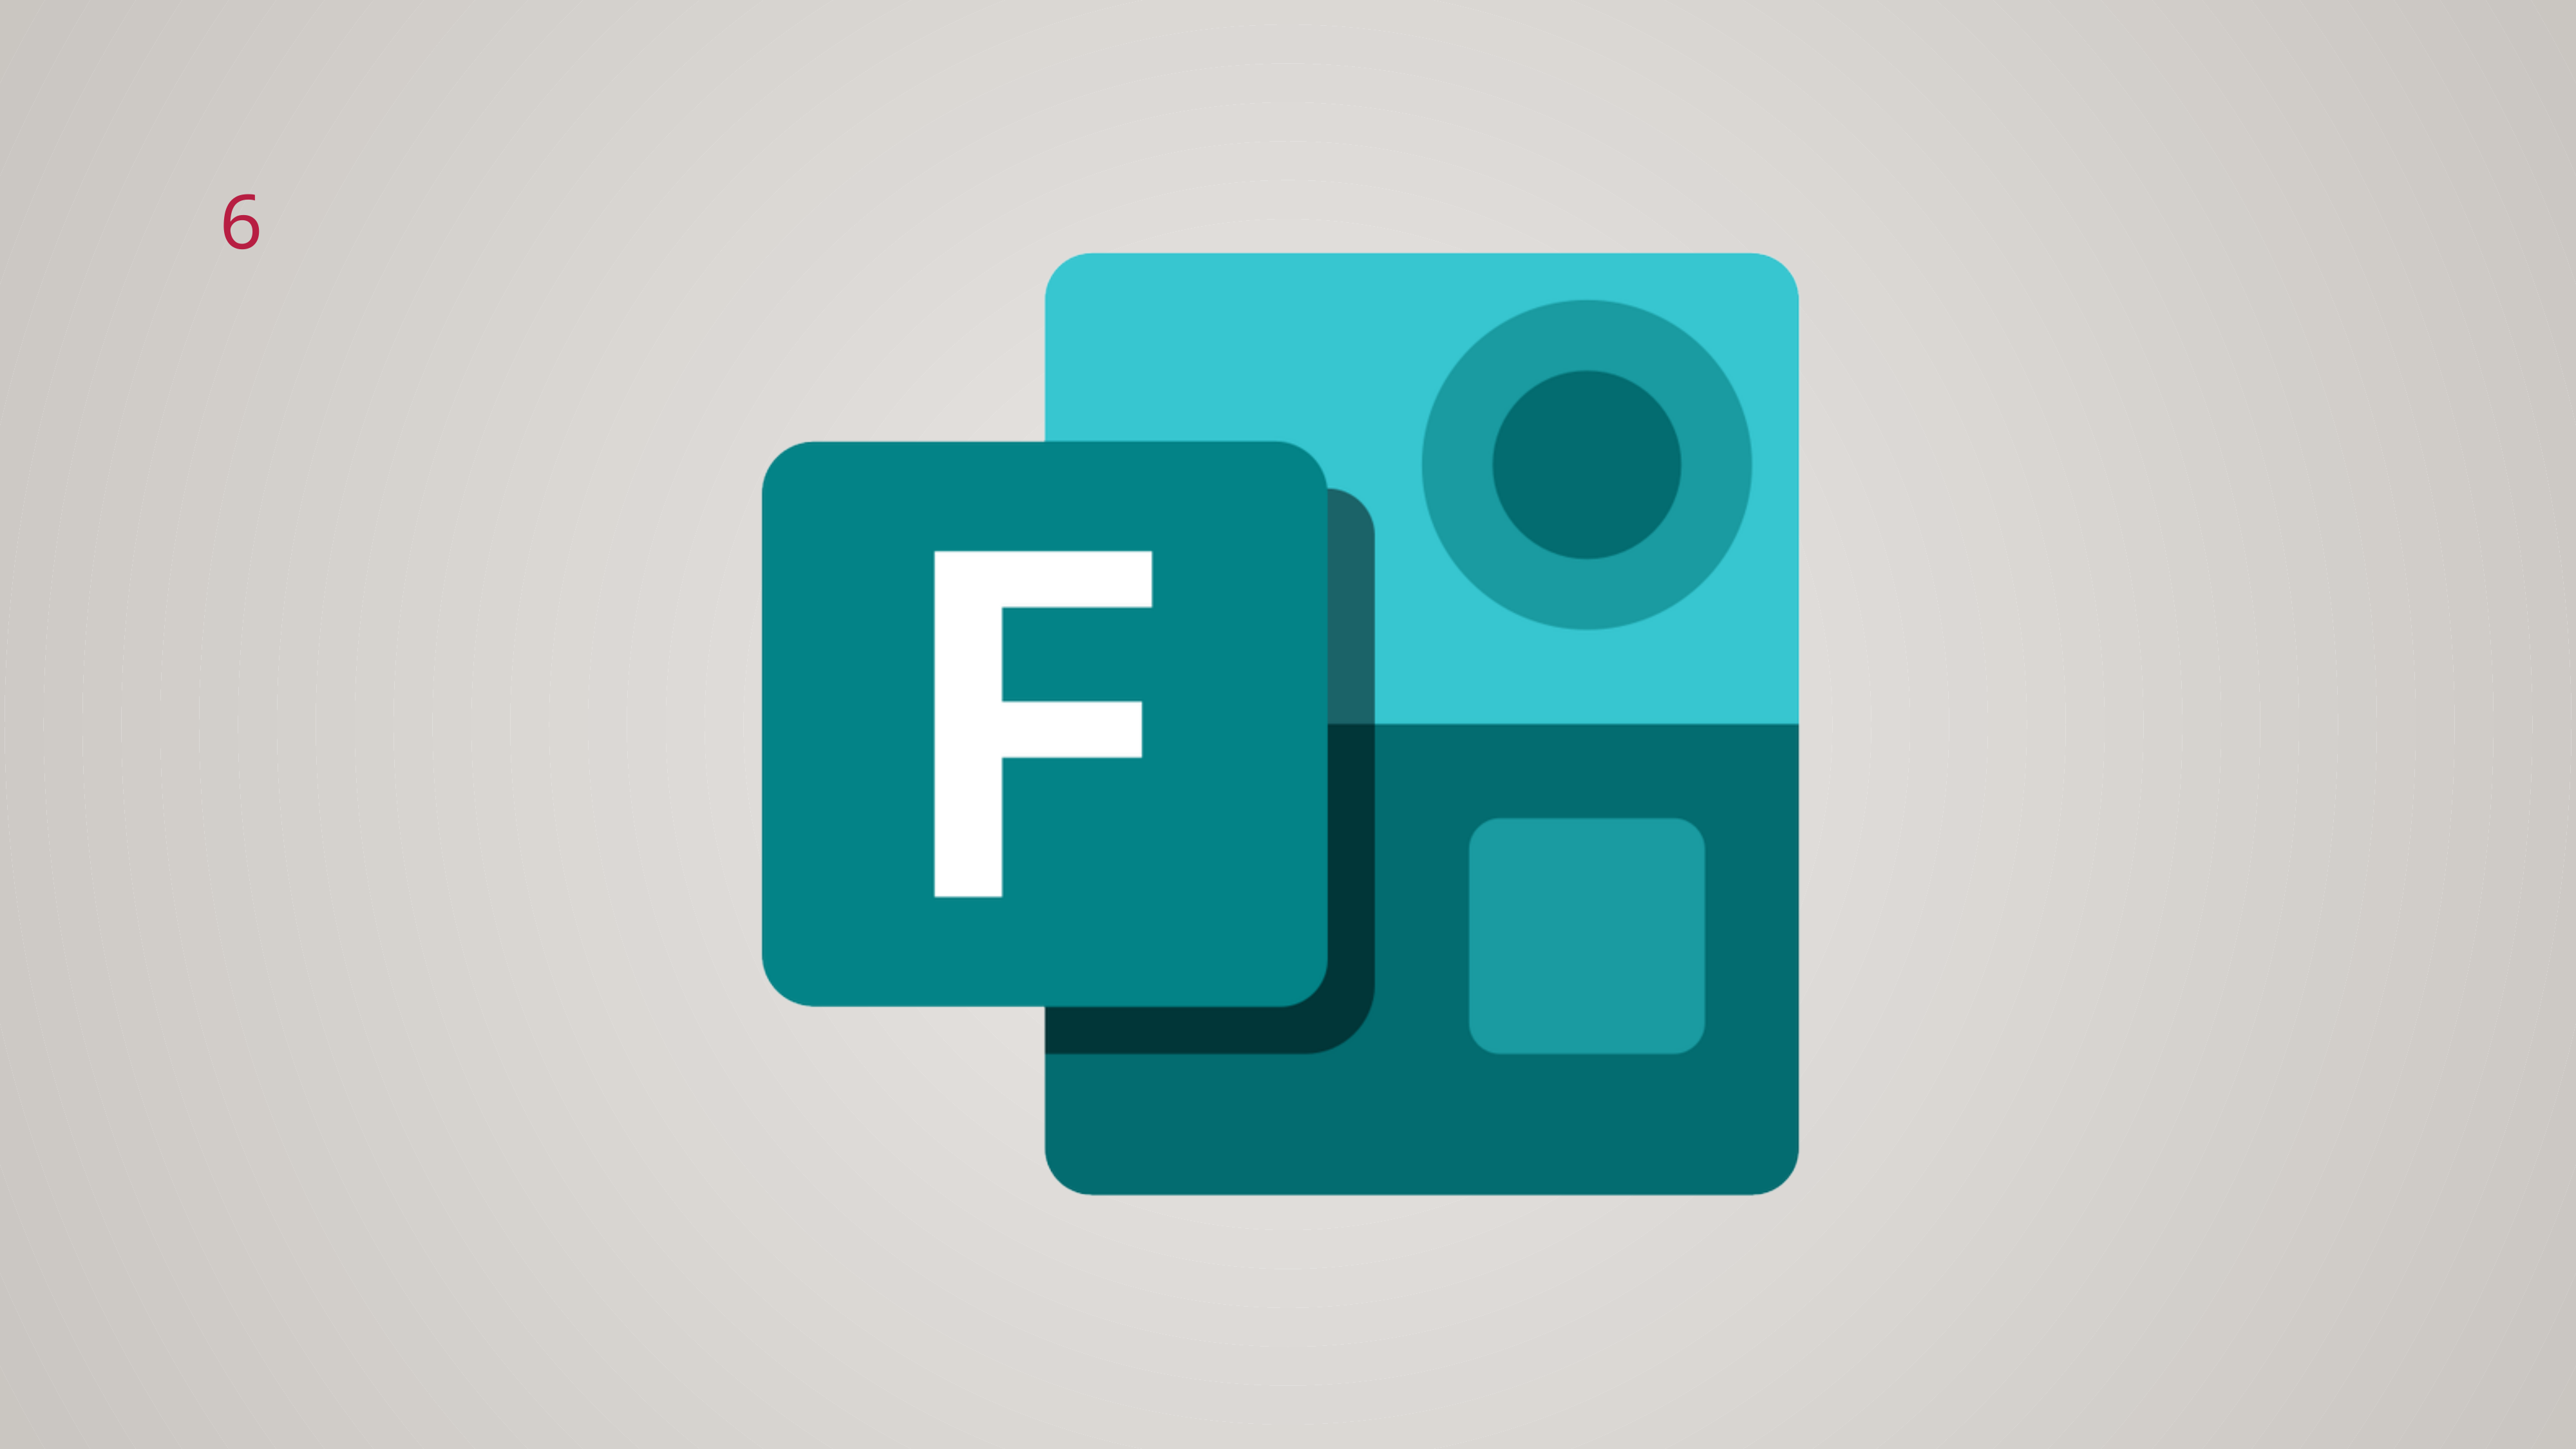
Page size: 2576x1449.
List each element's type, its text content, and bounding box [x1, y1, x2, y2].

picture [711, 159, 1864, 1290]
slide_number 6 [101, 169, 273, 276]
